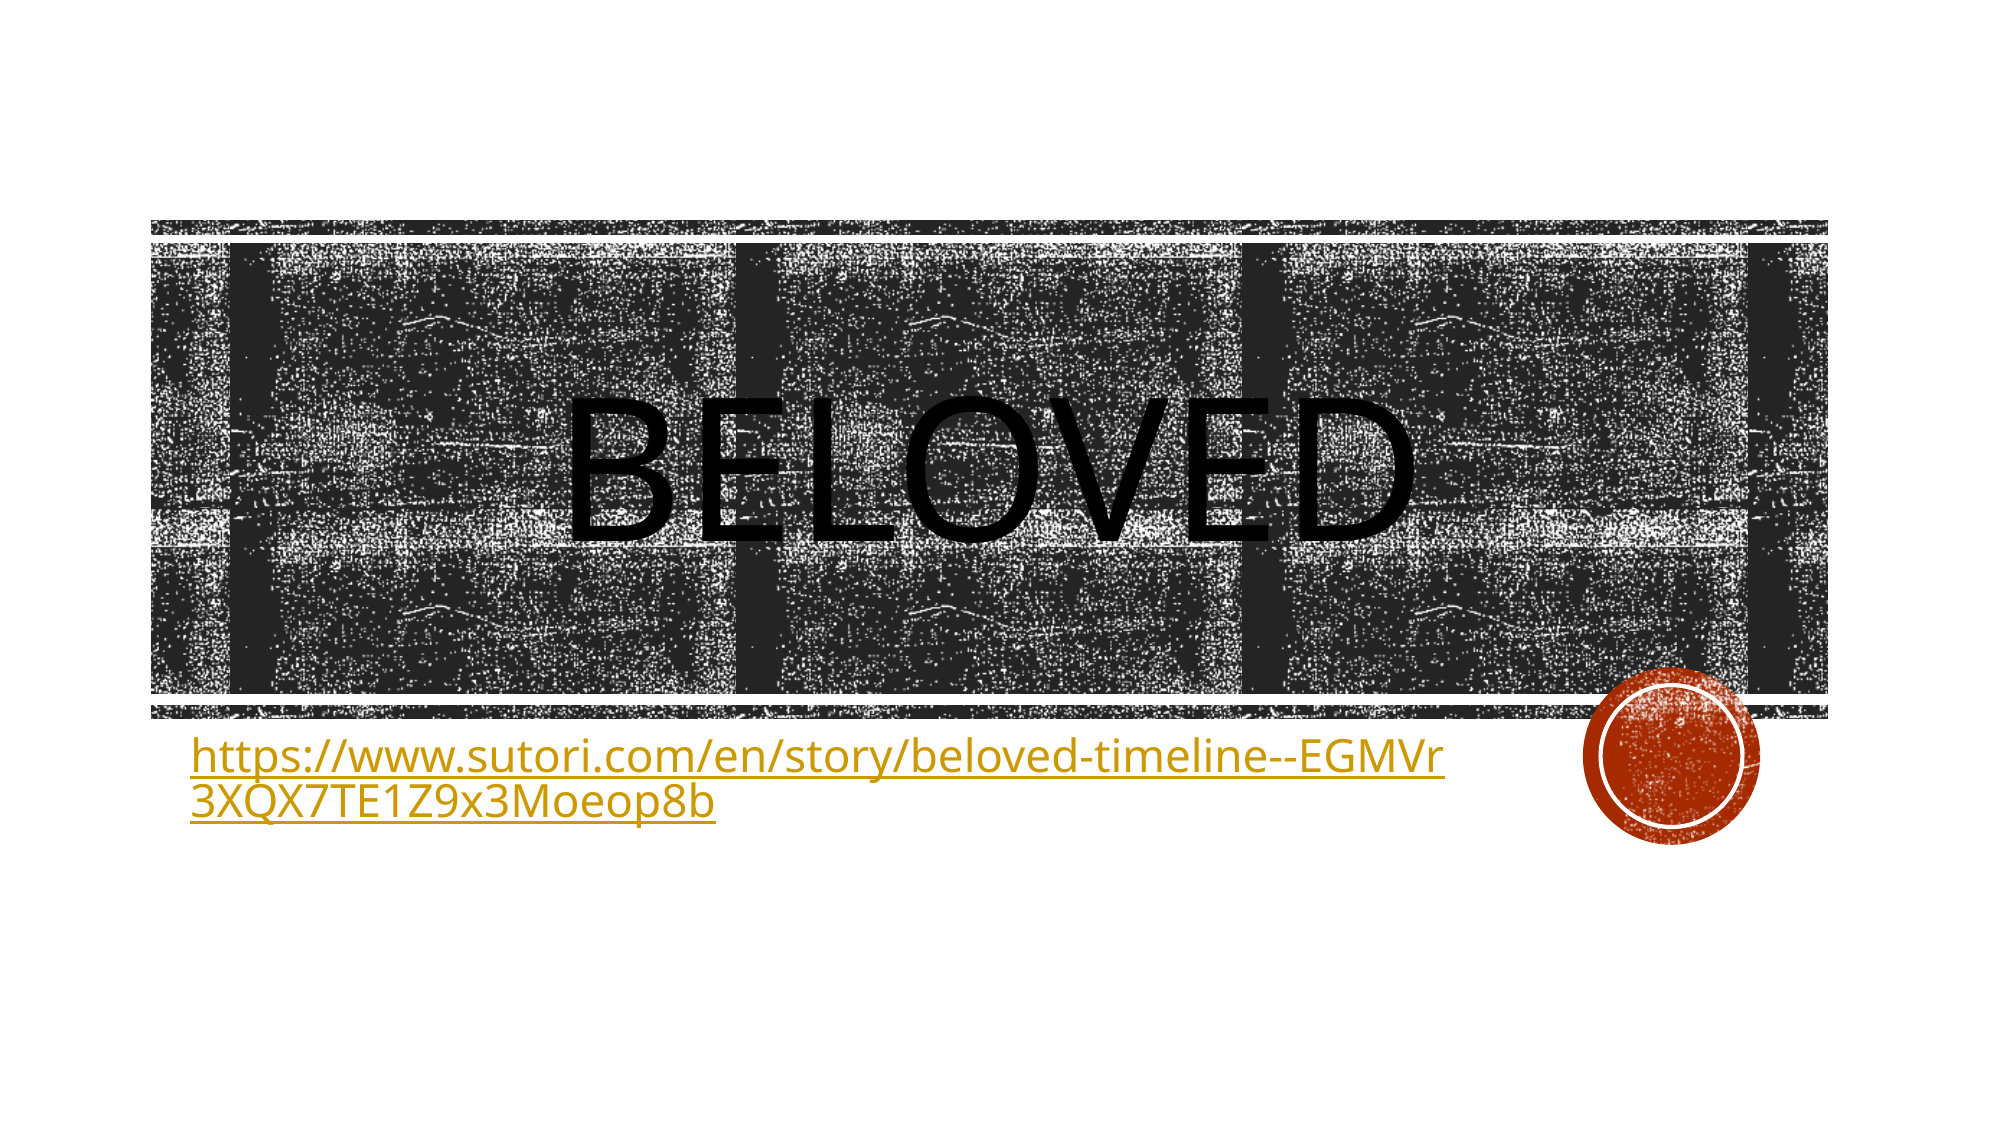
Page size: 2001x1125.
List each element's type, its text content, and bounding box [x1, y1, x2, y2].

subtitle https://www.sutori.com/en/story/beloved-timeline--EGMVr3XQX7TE1Z9x3Moeop8b [175, 720, 1470, 896]
title BELOVED [172, 234, 1808, 733]
